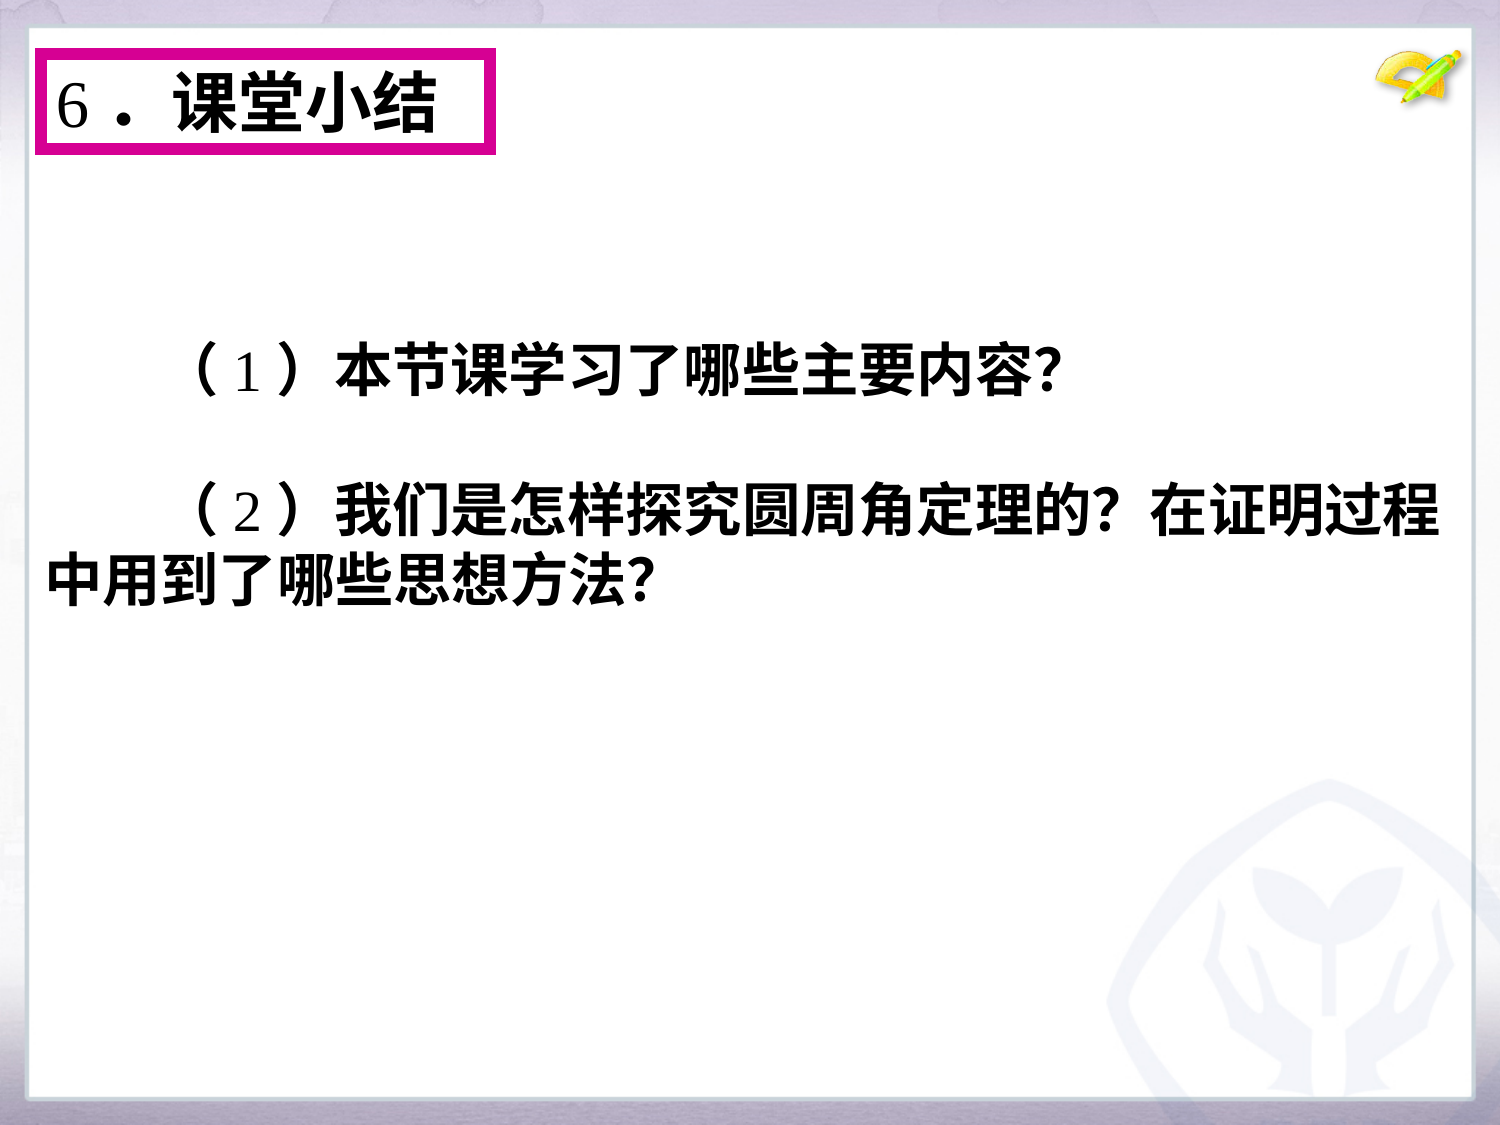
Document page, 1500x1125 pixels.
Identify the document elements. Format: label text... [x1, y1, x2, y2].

picture [0, 0, 1500, 1125]
text_box 6．课堂小结 [41, 53, 490, 149]
text_box （1）本节课学习了哪些主要内容？ （2）我们是怎样探究圆周角定理的？在证明过程 中用到了哪些思想方法？ [29, 326, 1500, 621]
